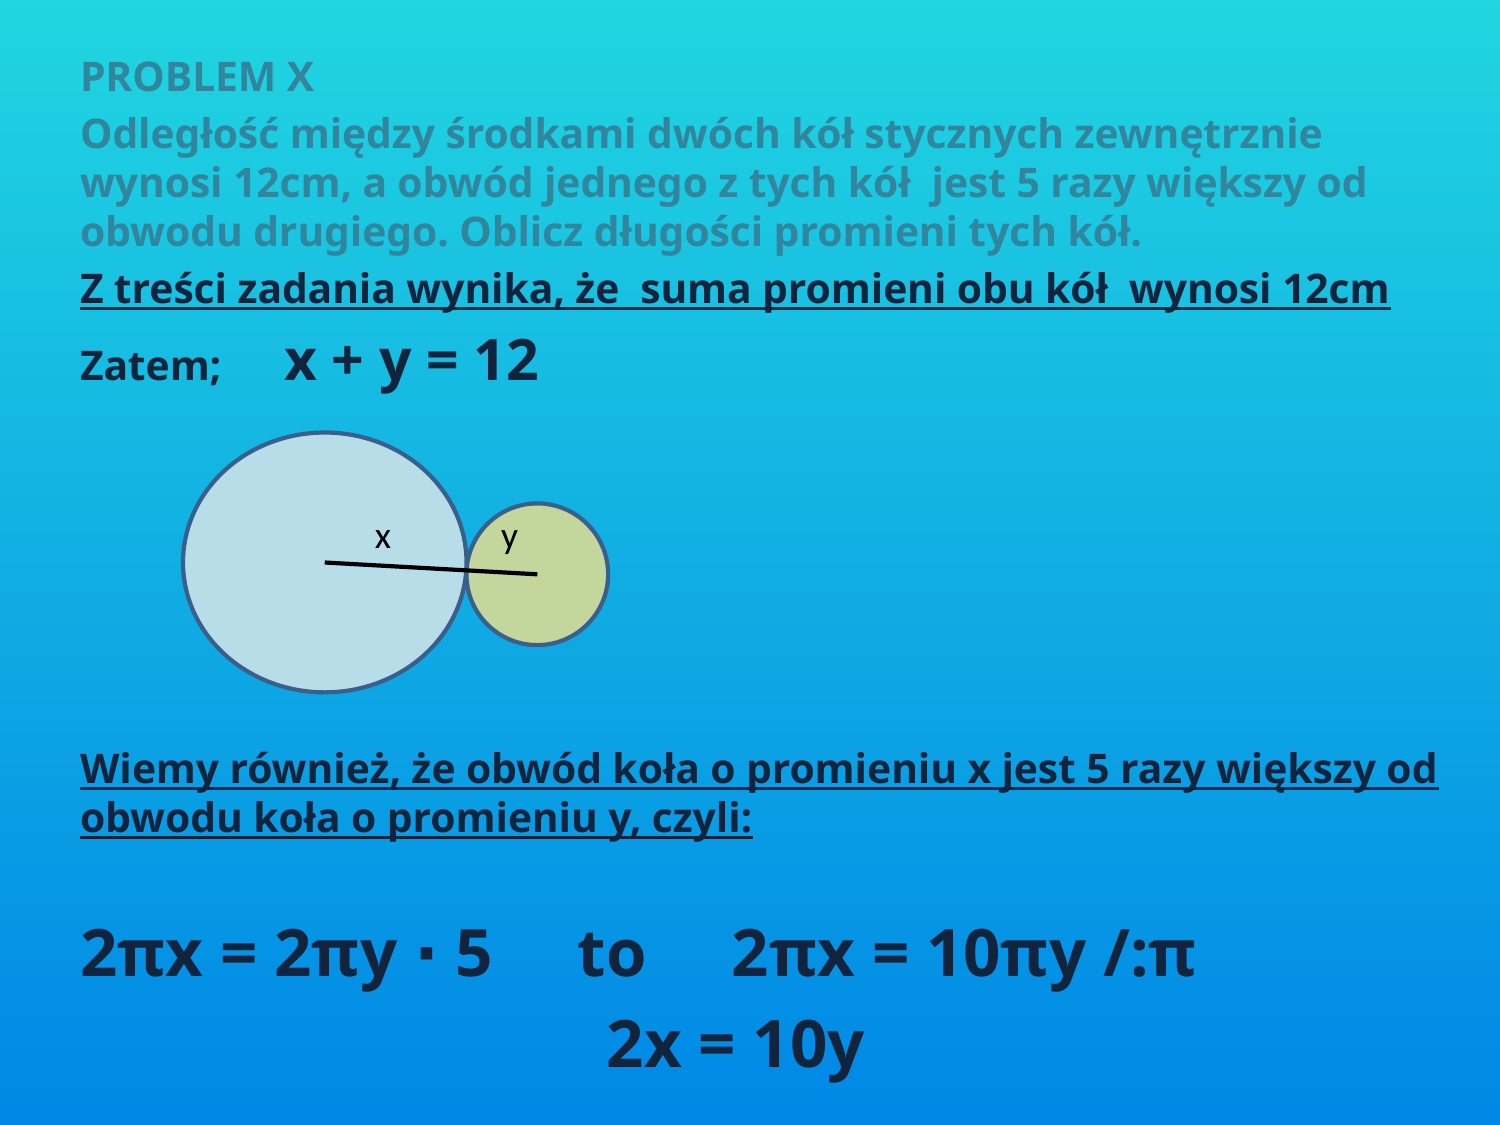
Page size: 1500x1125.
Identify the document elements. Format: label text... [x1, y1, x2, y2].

text_box [464, 501, 611, 648]
text_box [180, 430, 466, 695]
text_box x y [360, 503, 538, 562]
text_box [324, 562, 538, 575]
list PROBLEM X Odległość między środkami dwóch kół stycznych zewnętrznie wynosi 12cm, a obwód jednego z tych kół jest 5 razy większy od obwodu drugiego. Oblicz długości promieni tych kół. Z treści zadania wynika, że suma promieni obu kół wynosi 12cm Zatem; x + y = 12 Wiemy również, że obwód koła o promieniu x jest 5 razy większy od obwodu koła o promieniu y, czyli: 2πx = 2πy ∙ 5 to 2πx = 10πy /:π 2x = 10y [64, 42, 1471, 1094]
